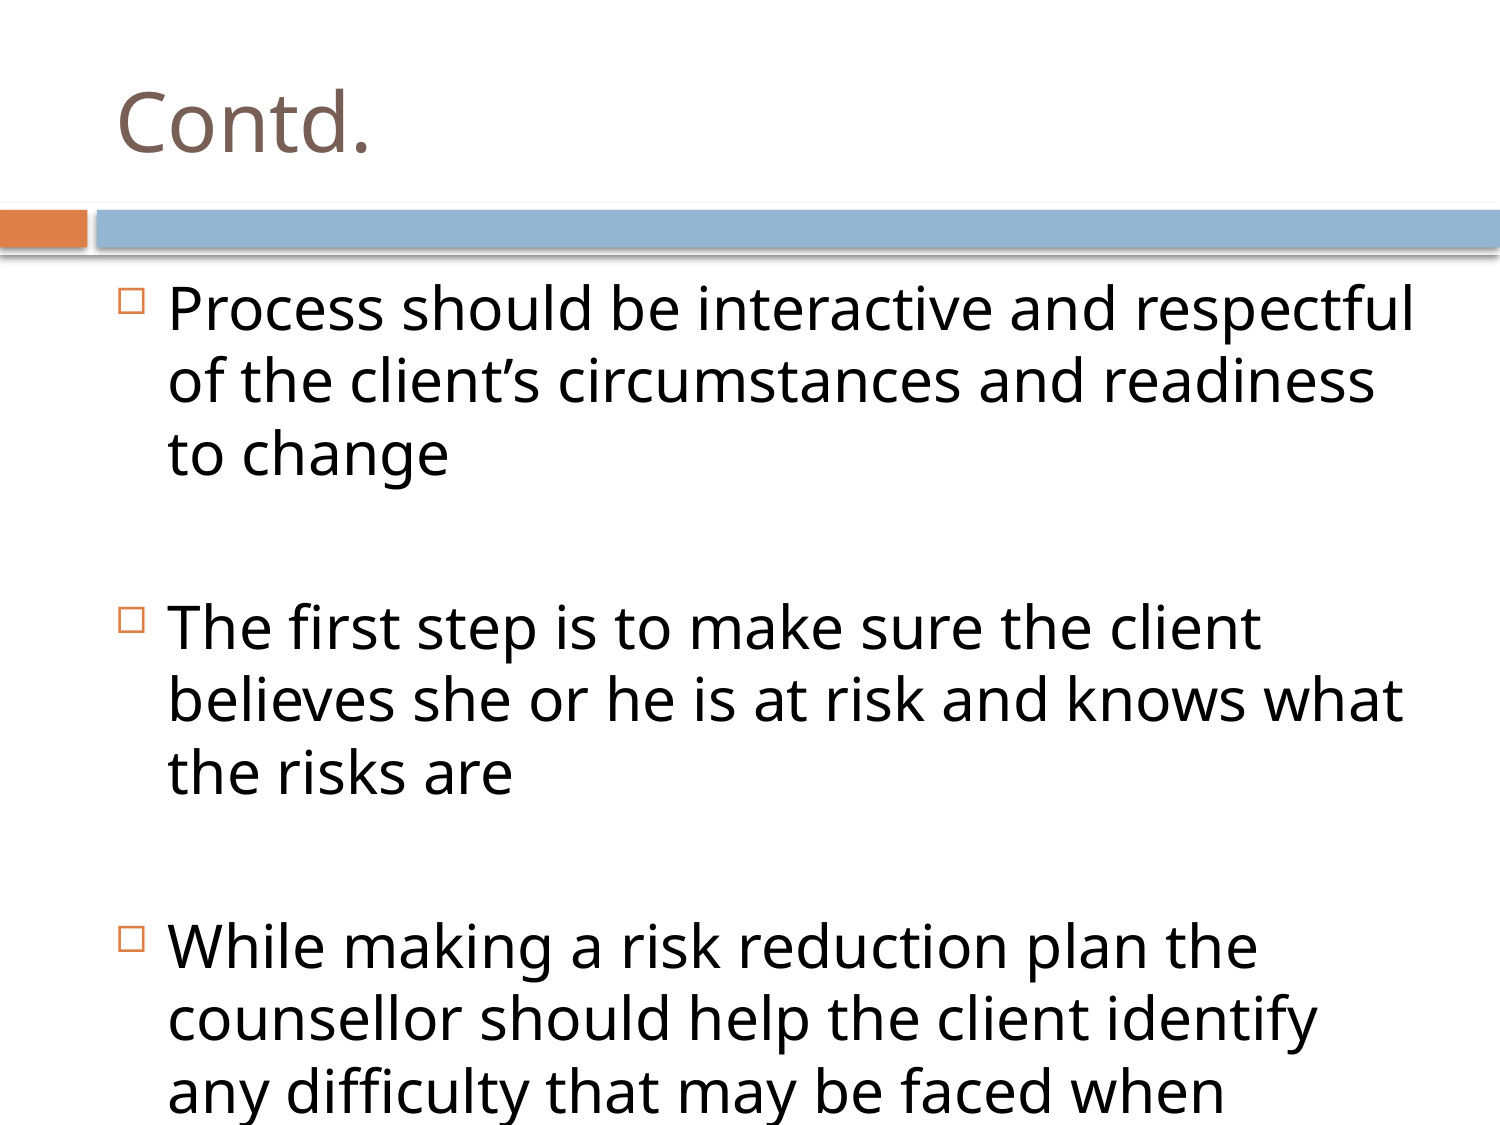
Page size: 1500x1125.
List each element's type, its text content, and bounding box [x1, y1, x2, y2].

title Contd. [100, 37, 1439, 201]
list Process should be interactive and respectful of the client’s circumstances and readiness to change The first step is to make sure the client believes she or he is at risk and knows what the risks are While making a risk reduction plan the counsellor should help the client identify any difficulty that may be faced when carrying out the plan [100, 262, 1439, 1001]
